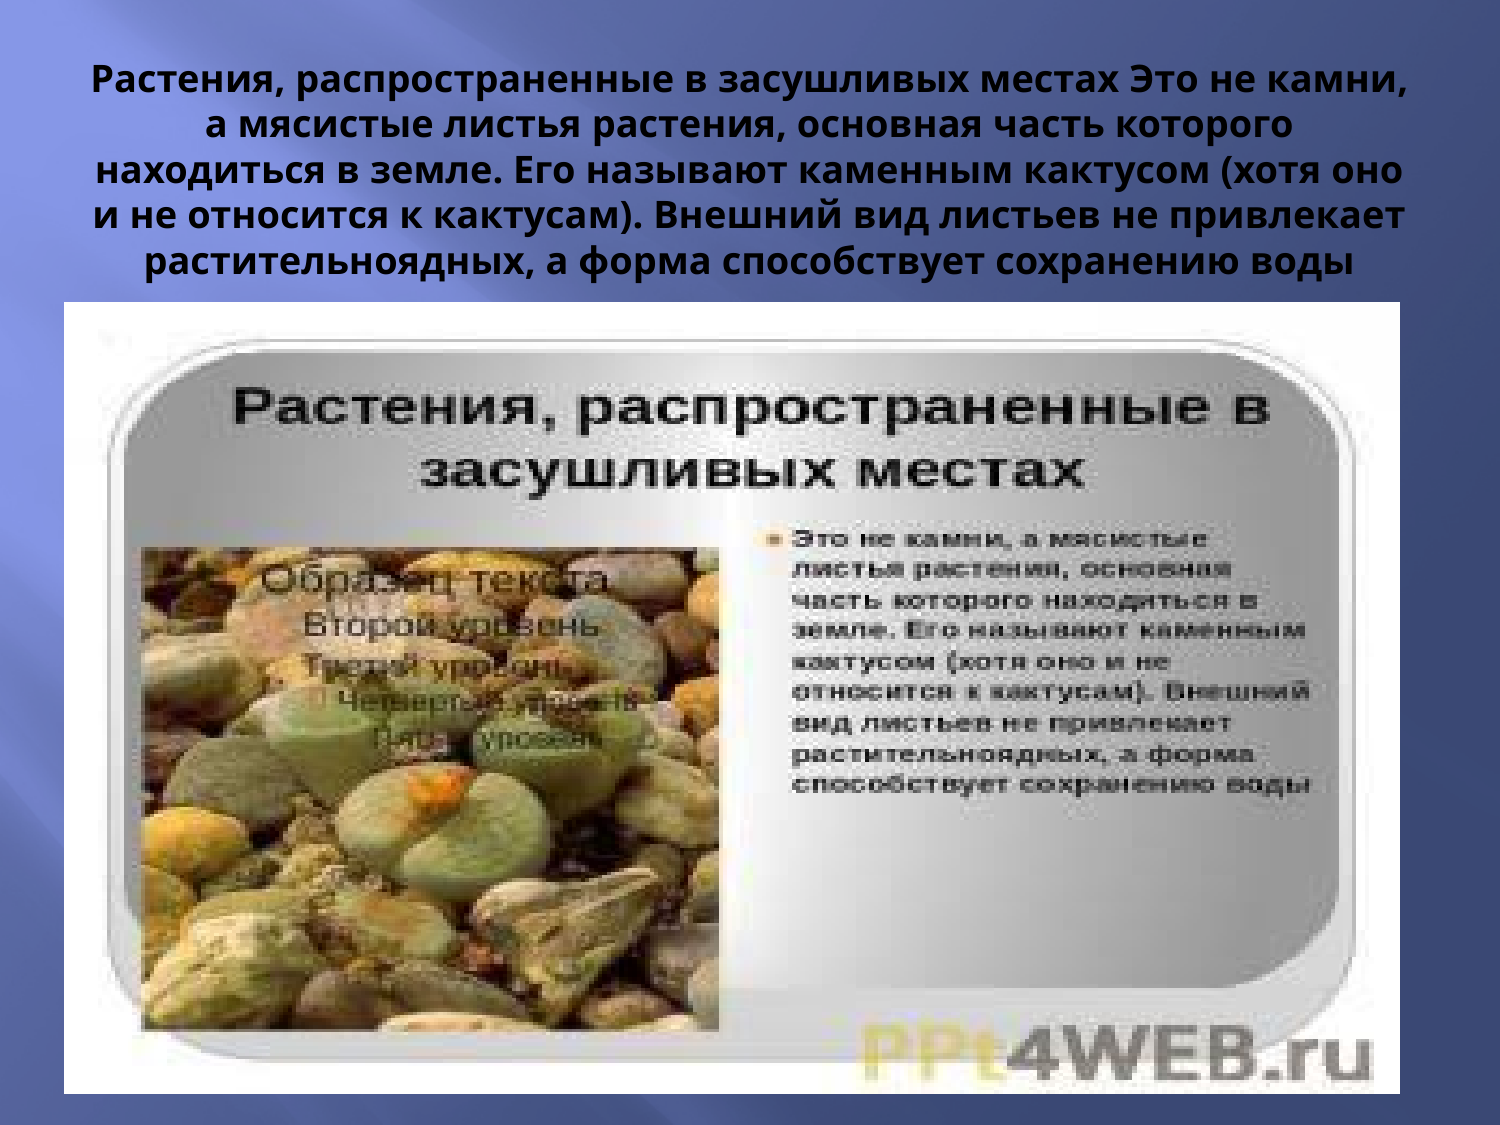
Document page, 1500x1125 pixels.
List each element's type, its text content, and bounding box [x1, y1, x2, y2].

title Растения, распространенные в засушливых местах Это не камни, а мясистые листья растения, основная часть которого находиться в земле. Его называют каменным кактусом (хотя оно и не относится к кактусам). Внешний вид листьев не привлекает растительноядных, а форма способствует сохранению воды [75, 45, 1425, 291]
picture [64, 302, 1400, 1095]
